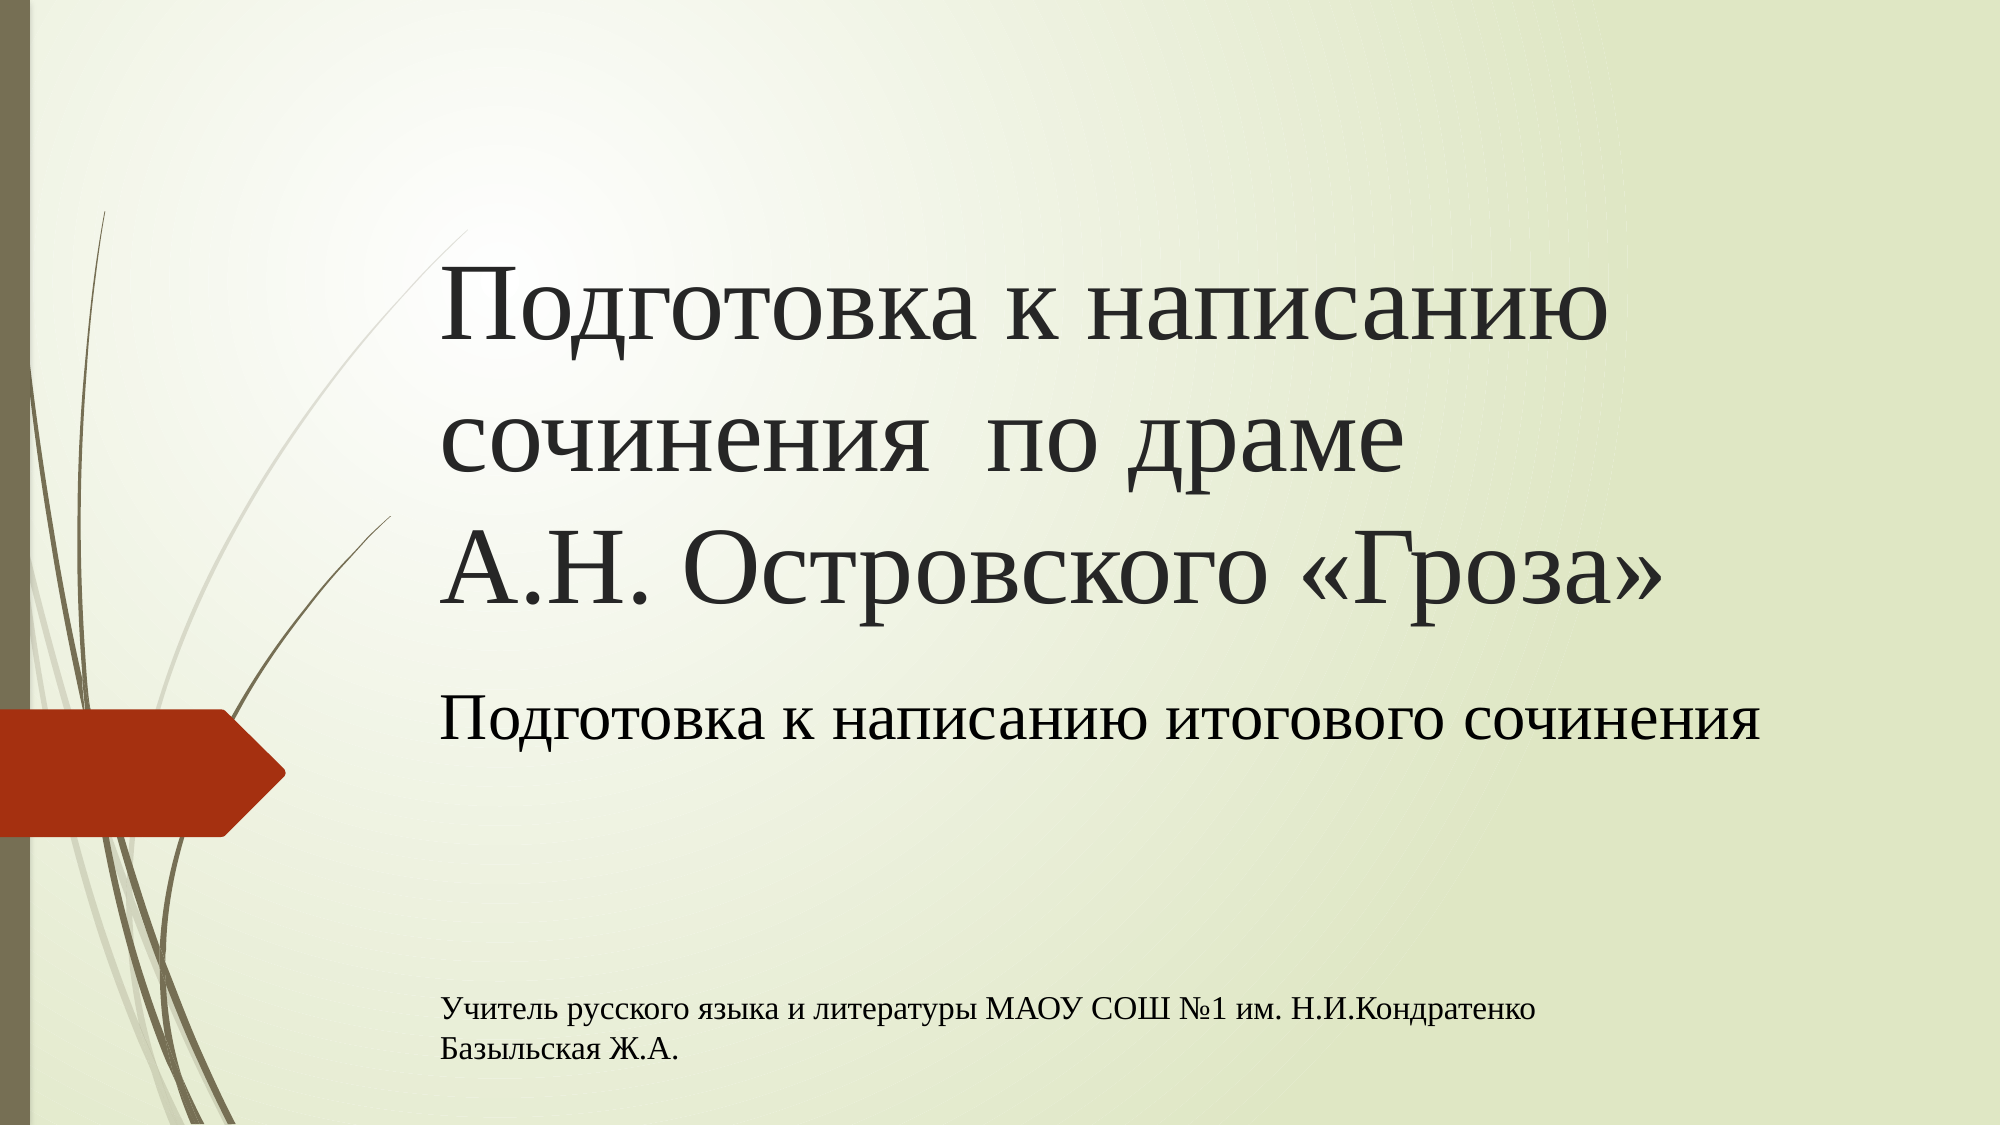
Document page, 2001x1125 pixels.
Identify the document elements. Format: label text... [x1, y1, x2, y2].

subtitle Подготовка к написанию итогового сочинения [424, 664, 1888, 771]
title Подготовка к написанию сочинения по драме А.Н. Островского «Гроза» [424, 221, 1888, 634]
footer Учитель русского языка и литературы МАОУ СОШ №1 им. Н.И.Кондратенко Базыльская Ж.А. [424, 964, 1675, 1088]
